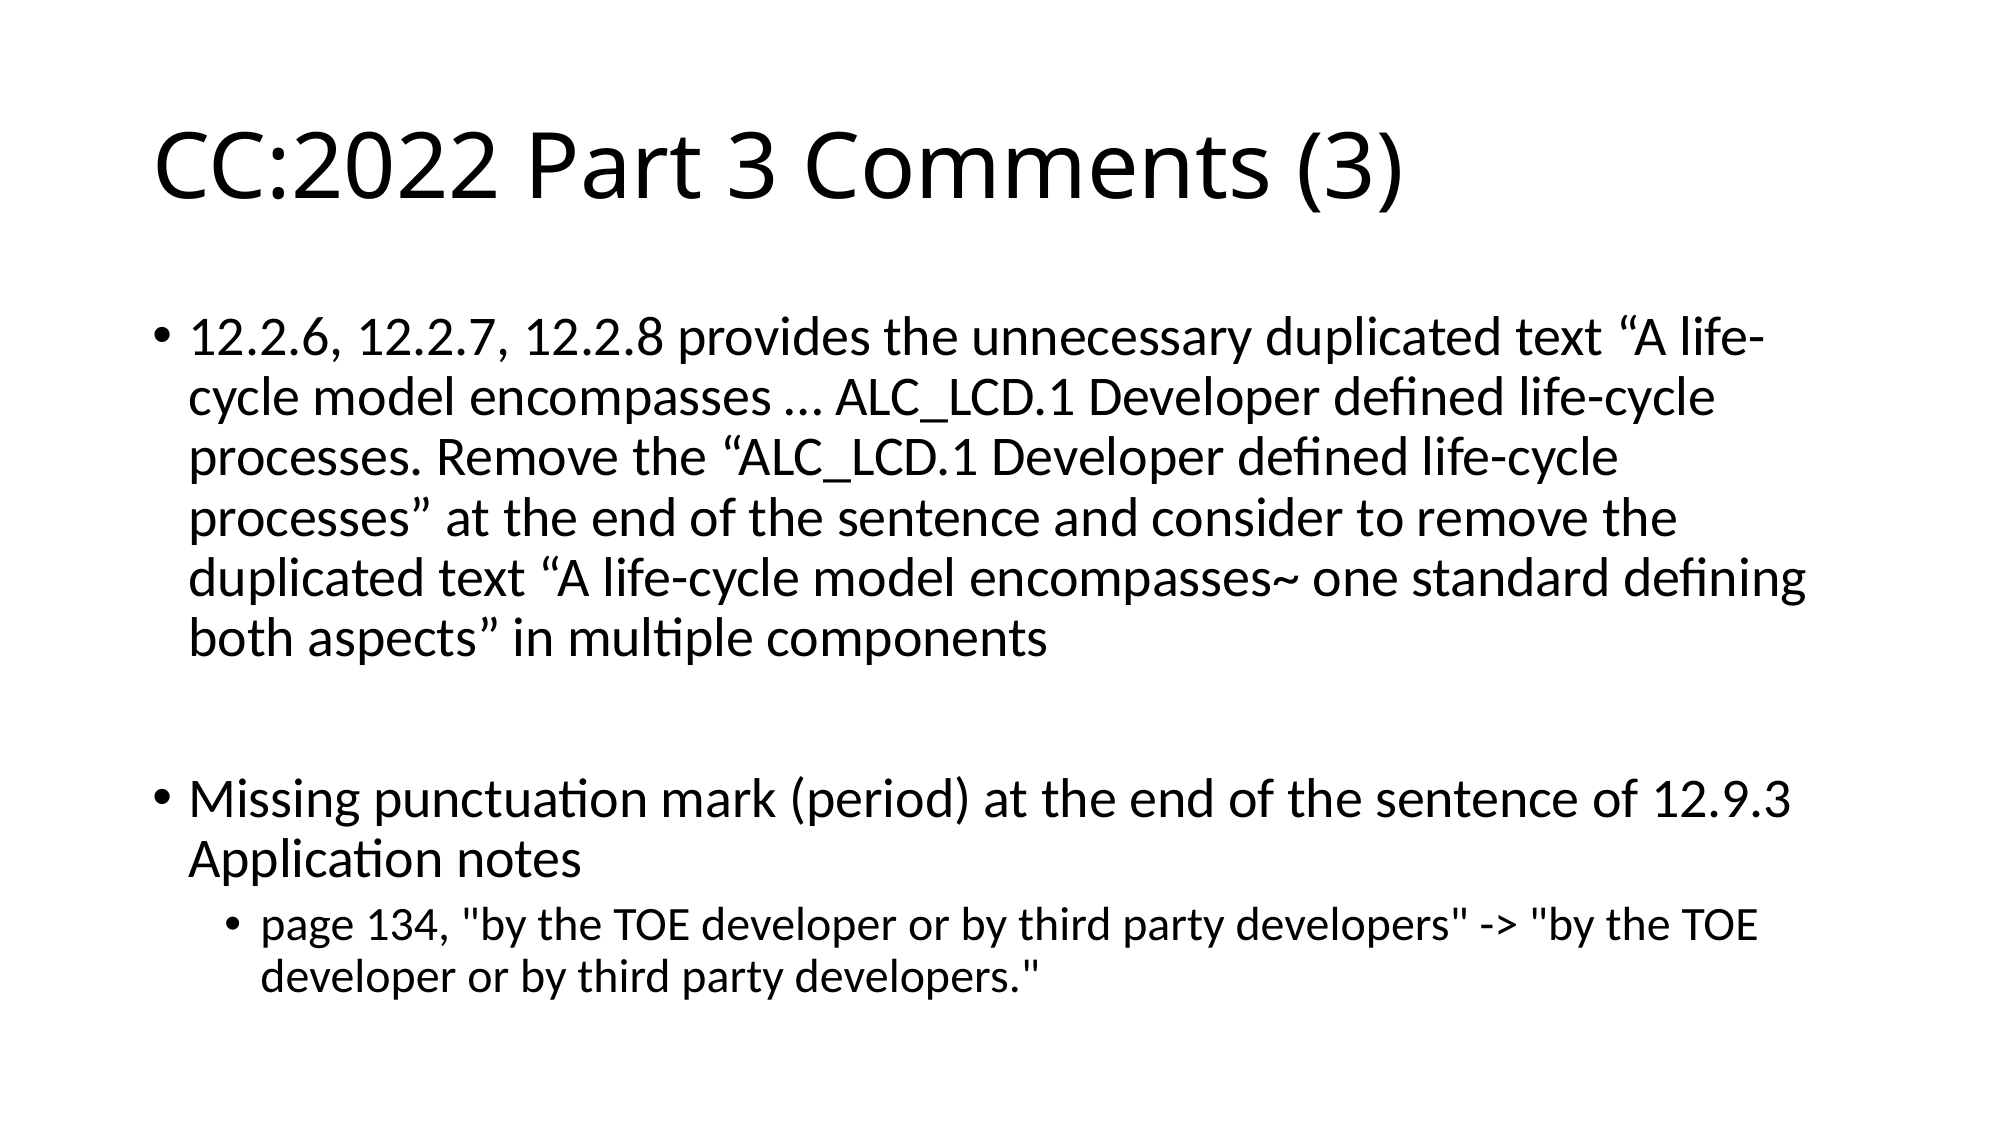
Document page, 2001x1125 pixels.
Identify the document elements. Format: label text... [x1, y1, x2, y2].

title CC:2022 Part 3 Comments (3) [137, 59, 1863, 278]
list 12.2.6, 12.2.7, 12.2.8 provides the unnecessary duplicated text “A life-cycle model encompasses … ALC_LCD.1 Developer defined life-cycle processes. Remove the “ALC_LCD.1 Developer defined life-cycle processes” at the end of the sentence and consider to remove the duplicated text “A life-cycle model encompasses~ one standard defining both aspects” in multiple components Missing punctuation mark (period) at the end of the sentence of 12.9.3 Application notes page 134, "by the TOE developer or by third party developers" -> "by the TOE developer or by third party developers." [137, 299, 1863, 1014]
